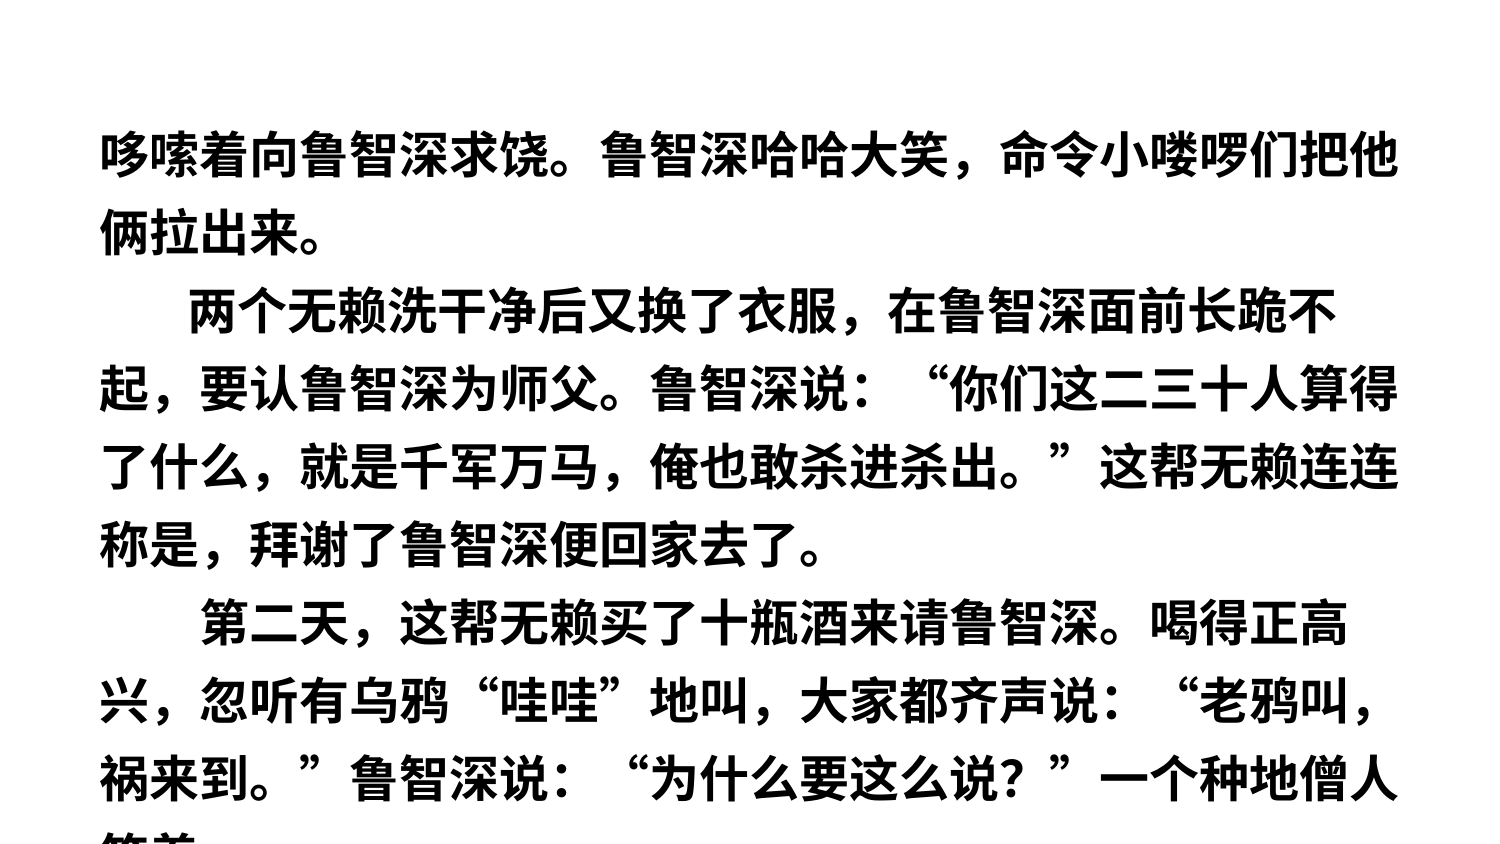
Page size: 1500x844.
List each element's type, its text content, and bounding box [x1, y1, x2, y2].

text_box 哆嗦着向鲁智深求饶。鲁智深哈哈大笑，命令小喽啰们把他俩拉出来。 两个无赖洗干净后又换了衣服，在鲁智深面前长跪不起，要认鲁智深为师父。鲁智深说：“你们这二三十人算得了什么，就是千军万马，俺也敢杀进杀出。”这帮无赖连连称是，拜谢了鲁智深便回家去了。 第二天，这帮无赖买了十瓶酒来请鲁智深。喝得正高兴，忽听有乌鸦“哇哇”地叫，大家都齐声说：“老鸦叫，祸来到。”鲁智深说：“为什么要这么说？”一个种地僧人笑着 [84, 98, 1445, 844]
